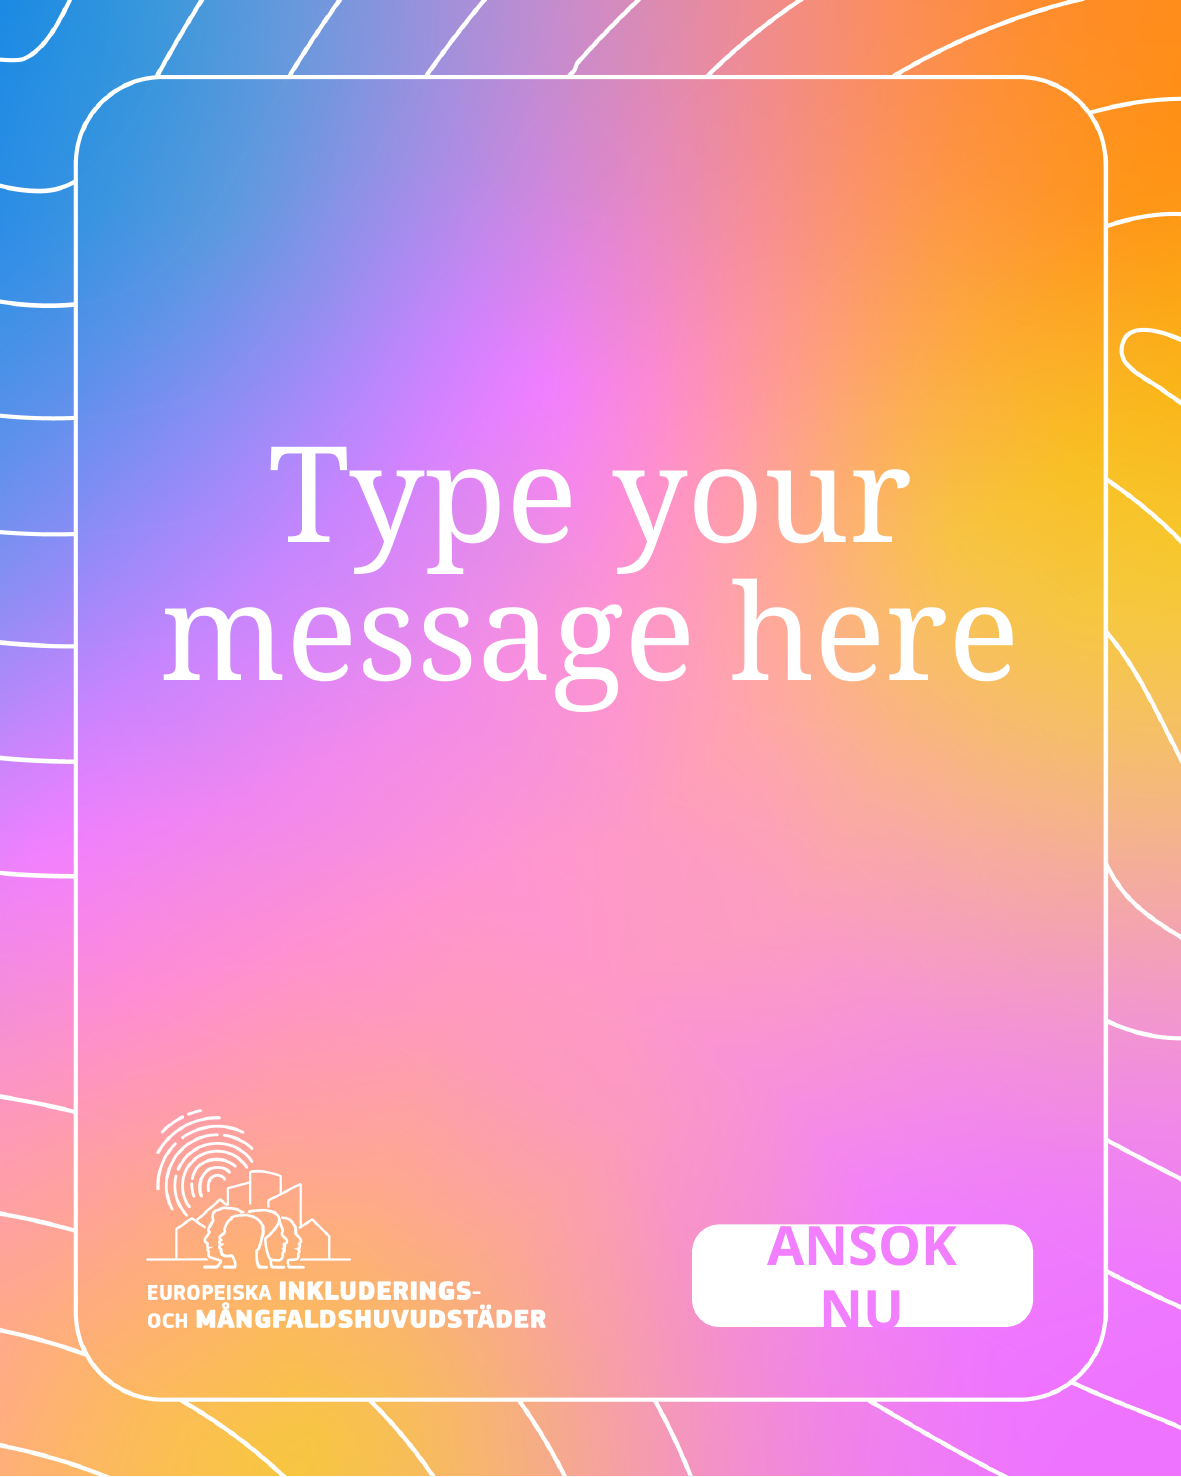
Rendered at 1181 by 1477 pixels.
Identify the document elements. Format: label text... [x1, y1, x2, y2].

text_box ANSÖK NU [706, 1238, 1020, 1313]
picture [0, 0, 1181, 1476]
title Type your message here [88, 161, 1093, 977]
